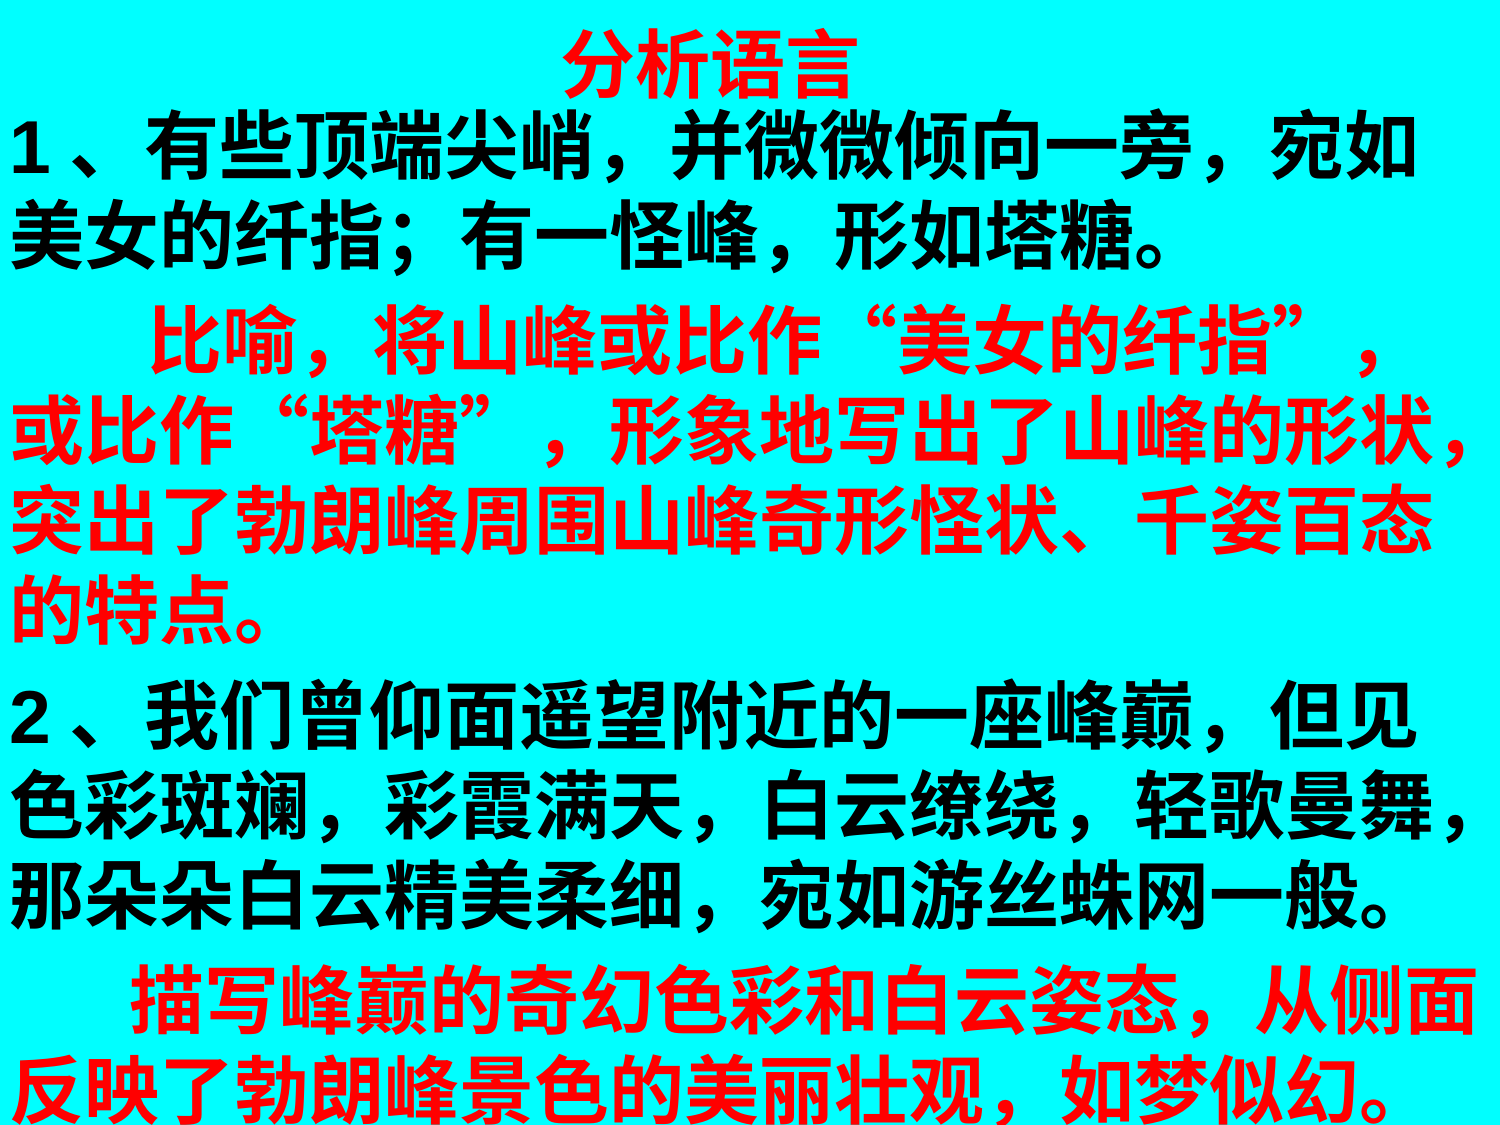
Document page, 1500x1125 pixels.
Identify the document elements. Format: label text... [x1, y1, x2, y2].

list 1、有些顶端尖峭，并微微倾向一旁，宛如美女的纤指；有一怪峰，形如塔糖。 比喻，将山峰或比作“美女的纤指”，或比作“塔糖”，形象地写出了山峰的形状，突出了勃朗峰周围山峰奇形怪状、千姿百态的特点。 2、我们曾仰面遥望附近的一座峰巅，但见色彩斑斓，彩霞满天，白云缭绕，轻歌曼舞，那朵朵白云精美柔细，宛如游丝蛛网一般。 描写峰巅的奇幻色彩和白云姿态，从侧面反映了勃朗峰景色的美丽壮观，如梦似幻。 [0, 91, 1500, 1125]
title 分析语言 [0, 3, 1426, 91]
